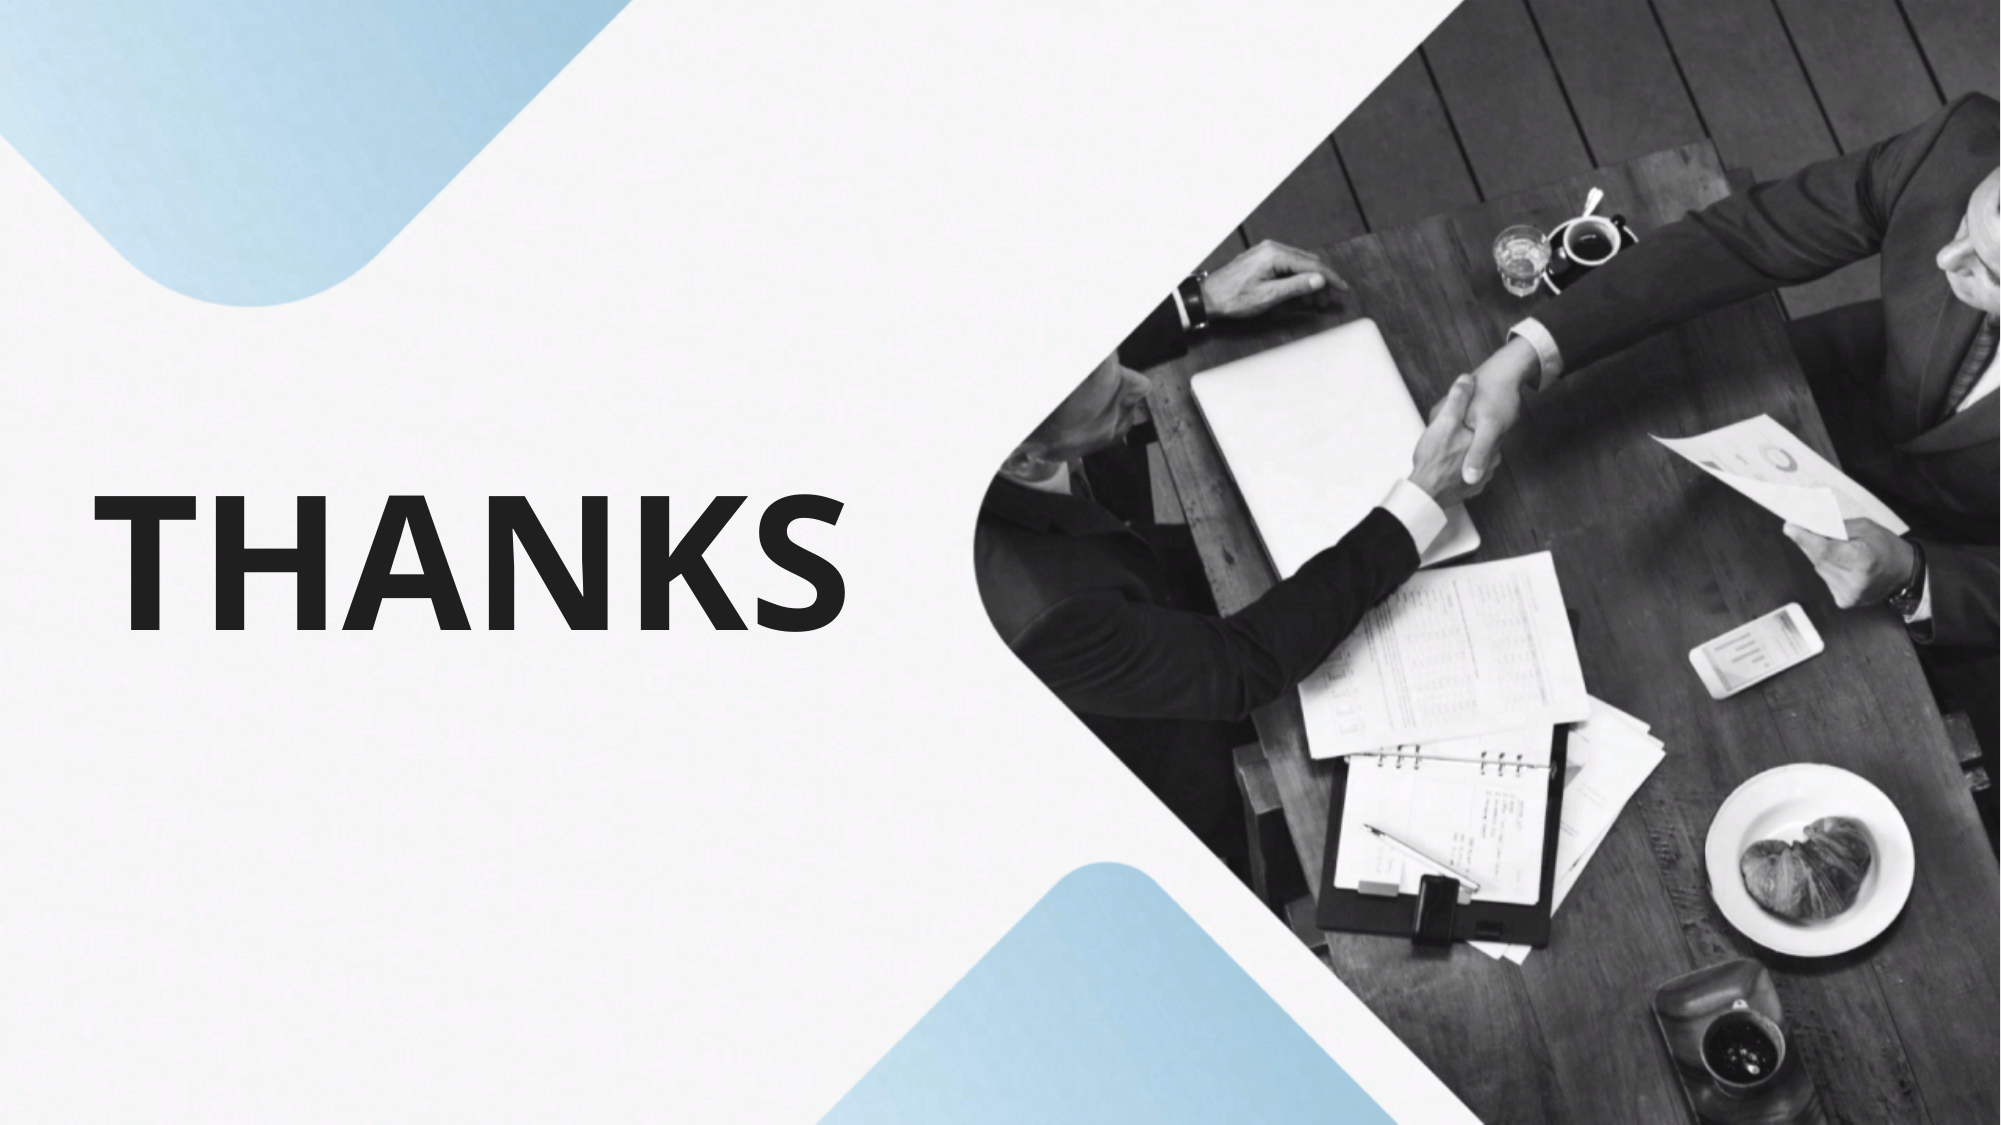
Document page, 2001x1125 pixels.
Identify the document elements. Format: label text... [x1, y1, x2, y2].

picture [0, 0, 2001, 1125]
text_box THANKS [72, 388, 1373, 677]
